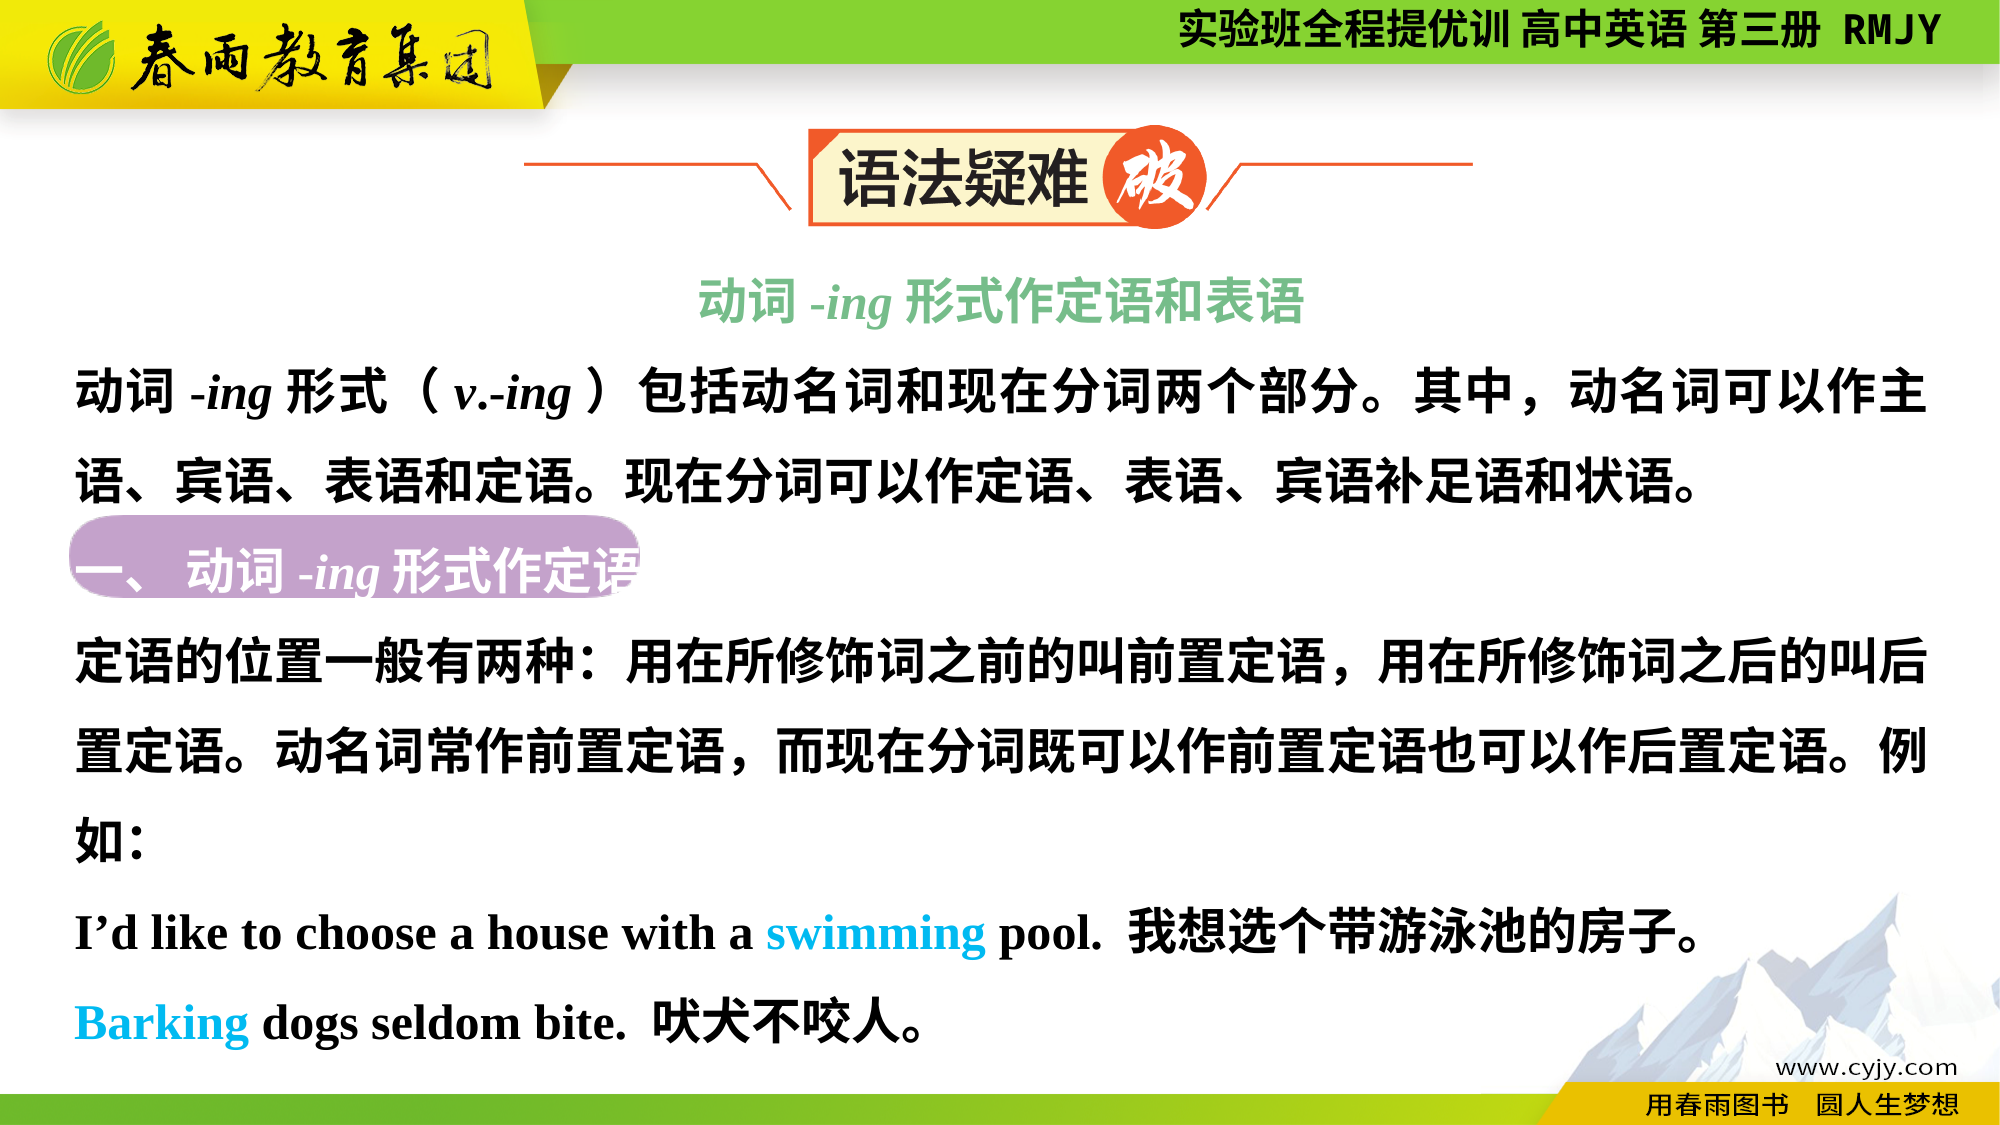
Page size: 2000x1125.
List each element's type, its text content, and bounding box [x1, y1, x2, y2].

list 动词-ing形式作定语和表语 动词-ing形式（v.-ing）包括动名词和现在分词两个部分。其中，动名词可以作主语、宾语、表语和定语。现在分词可以作定语、表语、宾语补足语和状语。 一、 动词-ing形式作定语 定语的位置一般有两种：用在所修饰词之前的叫前置定语，用在所修饰词之后的叫后置定语。动名词常作前置定语，而现在分词既可以作前置定语也可以作后置定语。例如： I’d like to choose a house with a swimming pool. 我想选个带游泳池的房子。 Barking dogs seldom bite. 吠犬不咬人。 [59, 231, 1944, 1054]
picture [0, 0, 2000, 1125]
